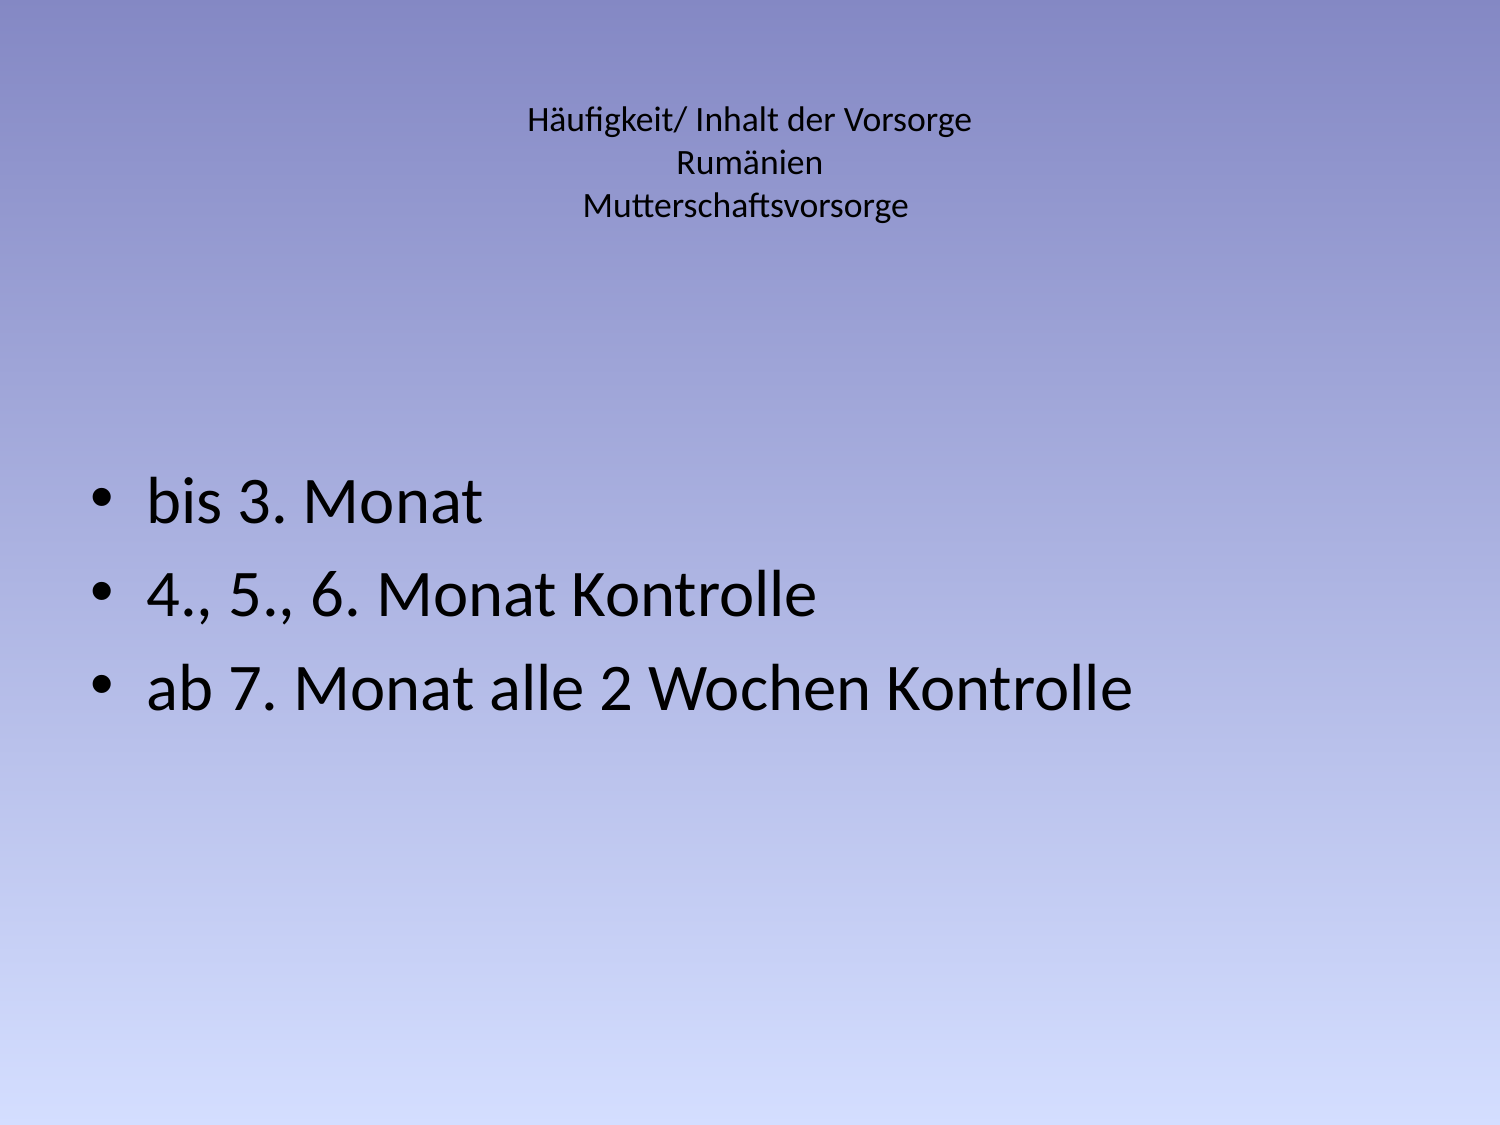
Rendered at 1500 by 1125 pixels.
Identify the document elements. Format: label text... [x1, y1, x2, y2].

list bis 3. Monat 4., 5., 6. Monat Kontrolle ab 7. Monat alle 2 Wochen Kontrolle [75, 262, 1425, 1005]
title Häufigkeit/ Inhalt der Vorsorge Rumänien Mutterschaftsvorsorge [75, 45, 1425, 233]
